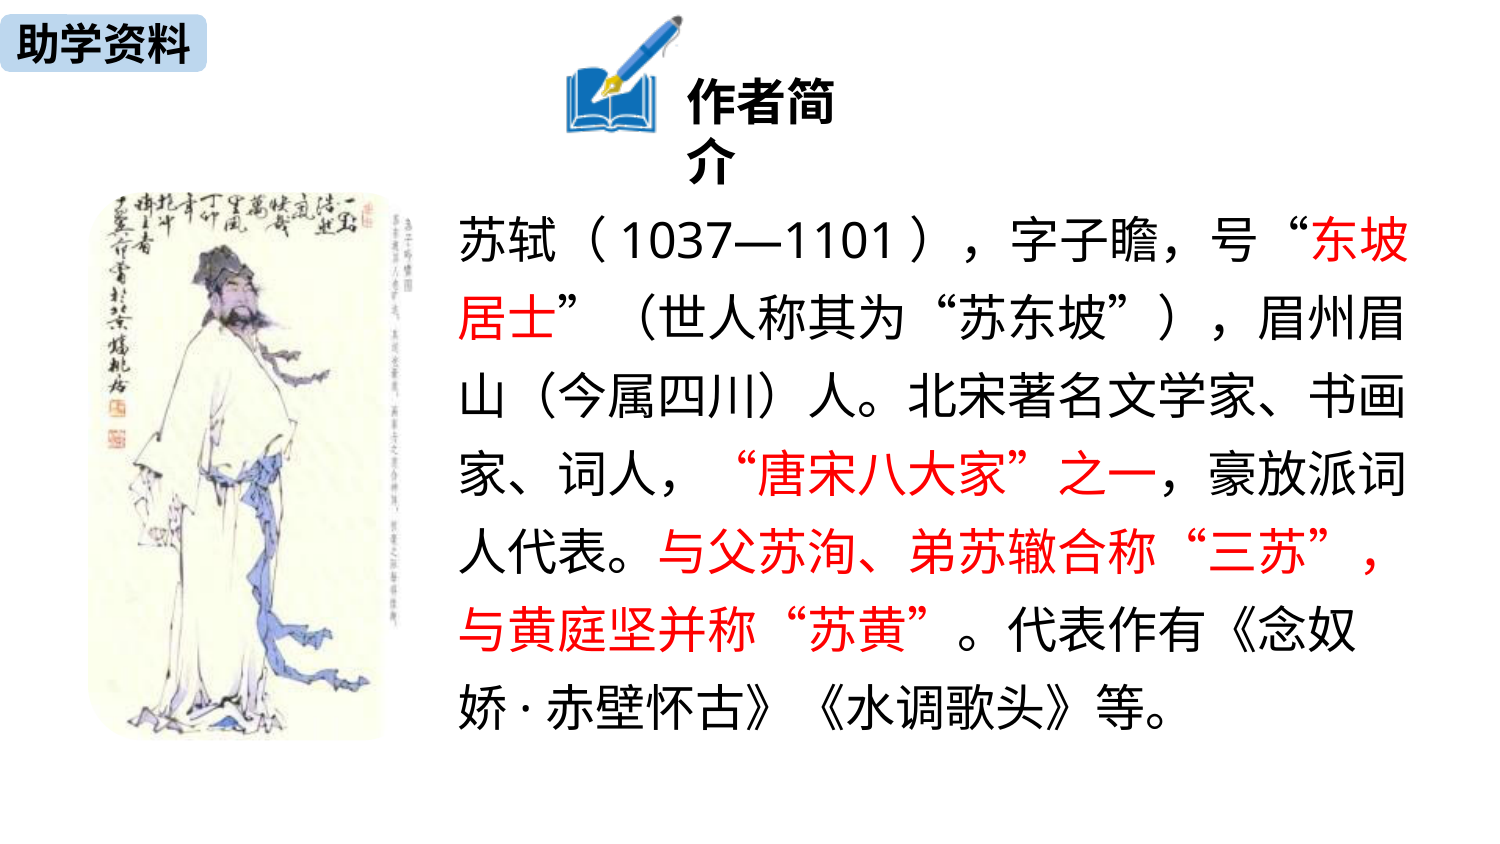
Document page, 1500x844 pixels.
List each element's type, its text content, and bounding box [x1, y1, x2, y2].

text_box 作者简介 [689, 61, 902, 141]
text_box 助学资料 [0, 13, 208, 73]
picture [556, 12, 689, 141]
picture [88, 192, 417, 741]
text_box 苏轼（1037—1101），字子瞻，号“东坡居士”（世人称其为“苏东坡”），眉州眉山（今属四川）人。北宋著名文学家、书画家、词人，“唐宋八大家”之一，豪放派词人代表。与父苏洵、弟苏辙合称“三苏”，与黄庭坚并称“苏黄”。代表作有《念奴娇·赤壁怀古》《水调歌头》等。 [446, 185, 1430, 742]
